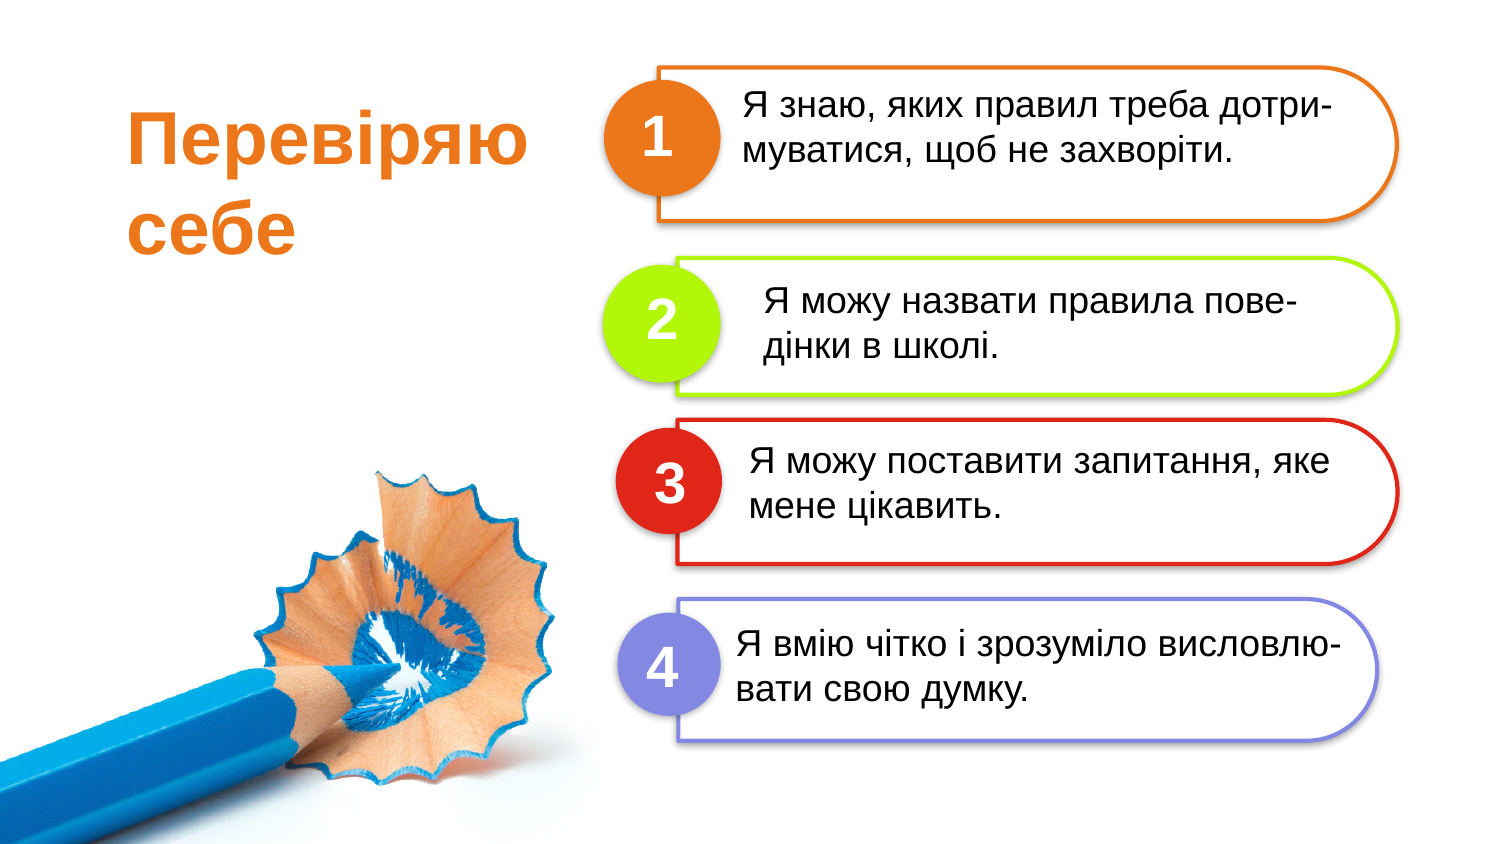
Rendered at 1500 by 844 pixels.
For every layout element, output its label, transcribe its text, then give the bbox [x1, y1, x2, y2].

text_box 3 [639, 437, 702, 523]
picture [0, 469, 636, 844]
text_box [676, 257, 1399, 396]
text_box 1 [614, 90, 702, 176]
text_box [638, 611, 720, 717]
text_box 2 [631, 273, 694, 359]
text_box [617, 94, 722, 198]
text_box [614, 427, 723, 535]
text_box [677, 695, 1362, 742]
text_box Я знаю, яких правил треба дотри-муватися, щоб не захворіти. [727, 72, 1353, 178]
text_box [601, 263, 722, 384]
text_box [616, 628, 631, 701]
text_box [628, 79, 697, 90]
text_box [658, 66, 1398, 222]
text_box [677, 598, 1347, 641]
text_box Я вмію чітко і зрозуміло висловлю-вати свою думку. [720, 611, 1378, 716]
text_box [603, 104, 614, 173]
list Перевіряю себе [112, 79, 578, 281]
text_box 4 [631, 621, 694, 707]
text_box [676, 419, 1399, 565]
text_box Я можу поставити запитання, яке мене цікавить. [733, 429, 1353, 534]
text_box Я можу назвати правила пове-дінки в школі. [748, 268, 1317, 374]
